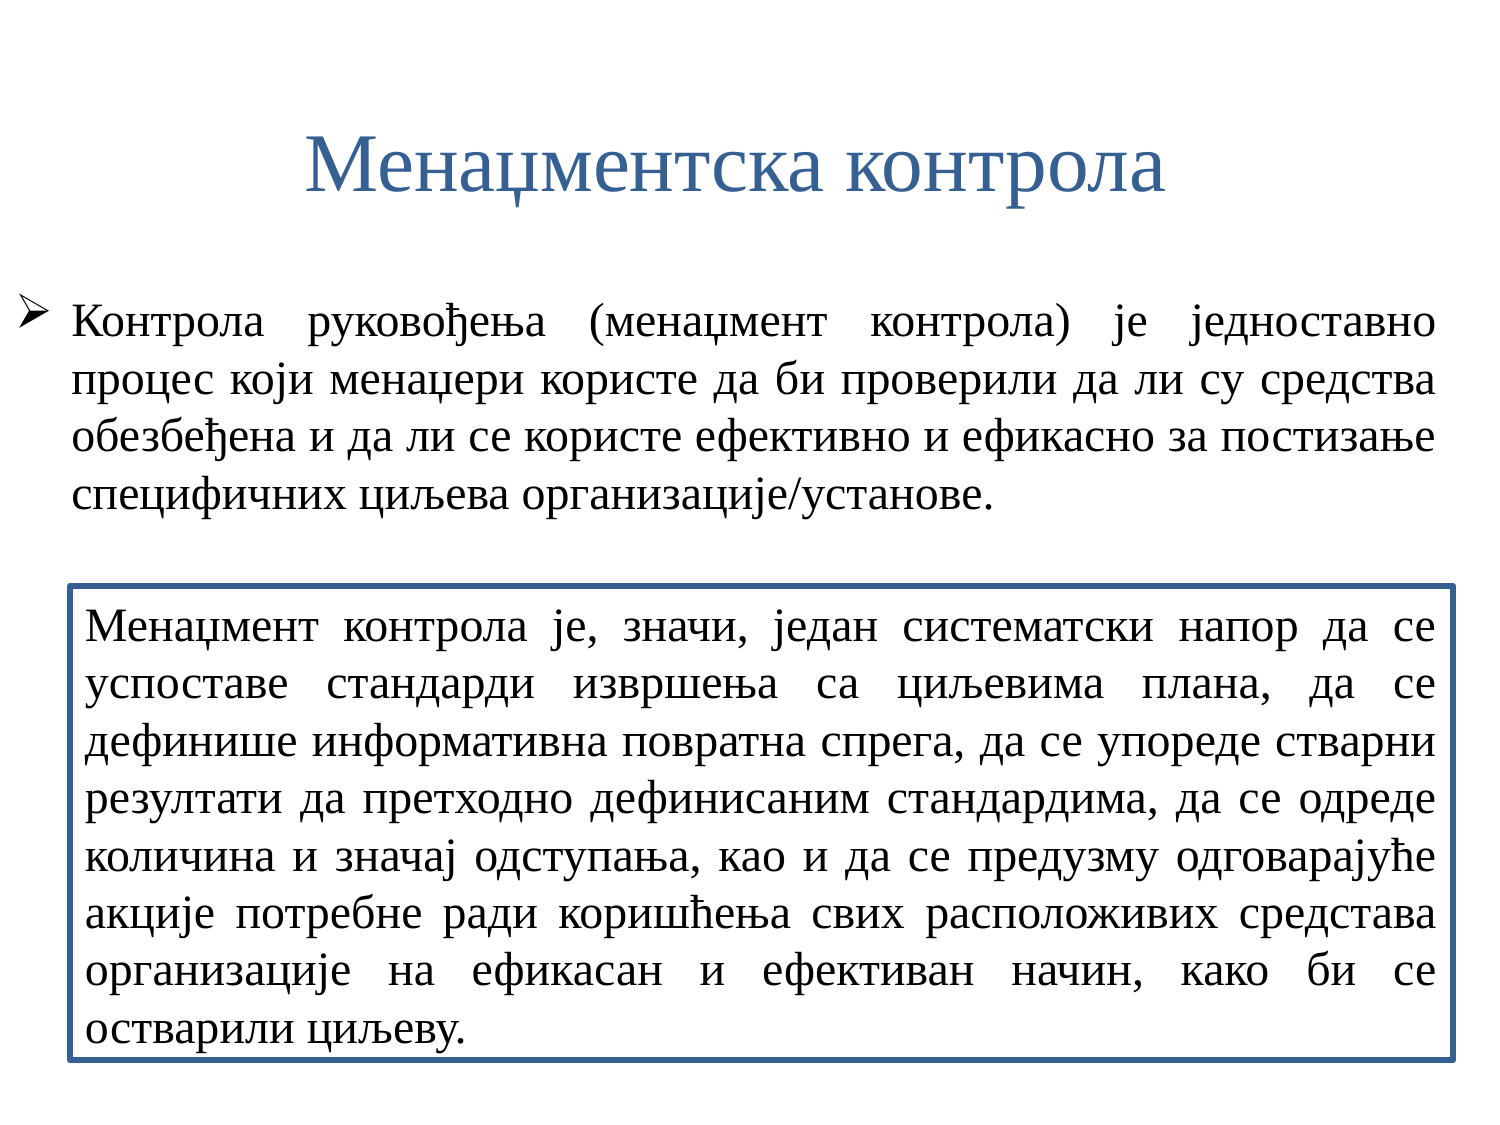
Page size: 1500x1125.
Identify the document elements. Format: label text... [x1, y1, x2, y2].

list Контрола руковођења (менаџмент контрола) је једноставно процес који менаџери користе да би проверили да ли су средства обезбеђена и да ли се користе ефективно и ефикасно за постизање специфичних циљева организације/установе. [0, 281, 1454, 594]
text_box Менаџмент контрола је, значи, један систематски напор да се успоставе стандарди извршења са циљевима плана, да се дефинише информативна повратна спрега, да се упореде стварни резултати да претходно дефинисаним стандардима, да се одреде количина и значај одступања, као и да се предузму одговарајуће акције потребне ради коришћења свих расположивих средстава организације на ефикасан и ефективан начин, како би се остварили циљеву. [70, 585, 1454, 1061]
title Менаџментска контрола [46, 43, 1425, 274]
